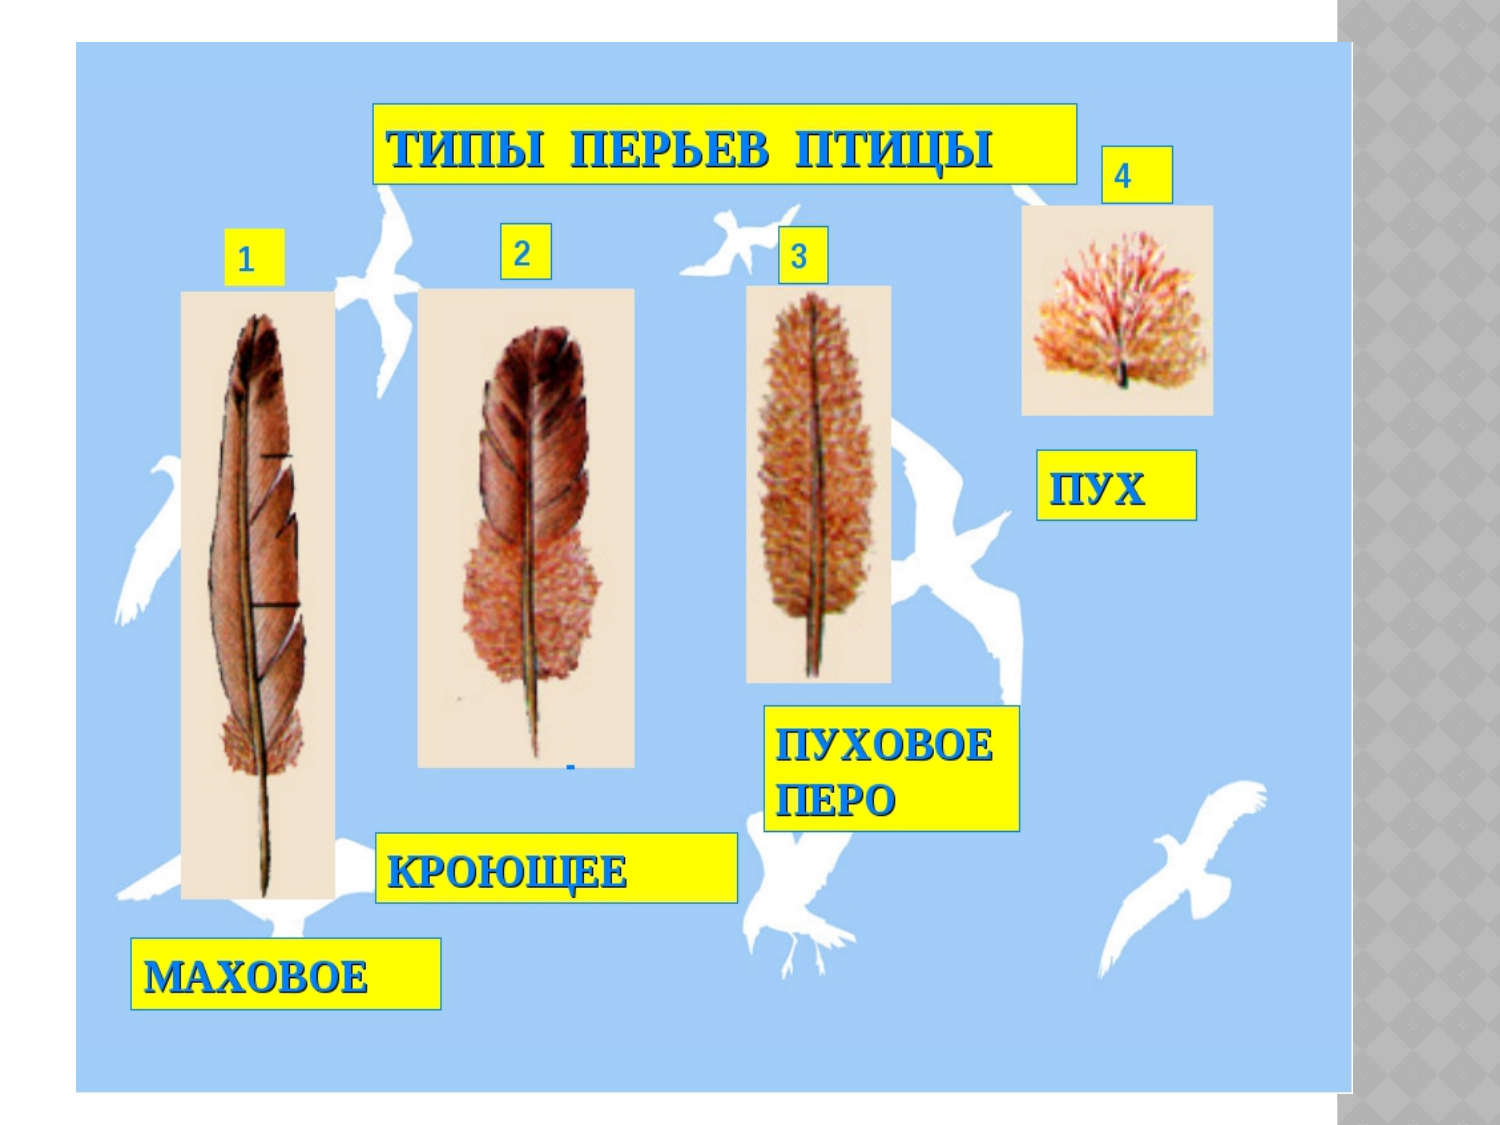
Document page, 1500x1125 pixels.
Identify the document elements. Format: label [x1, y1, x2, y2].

list [76, 42, 1353, 1095]
